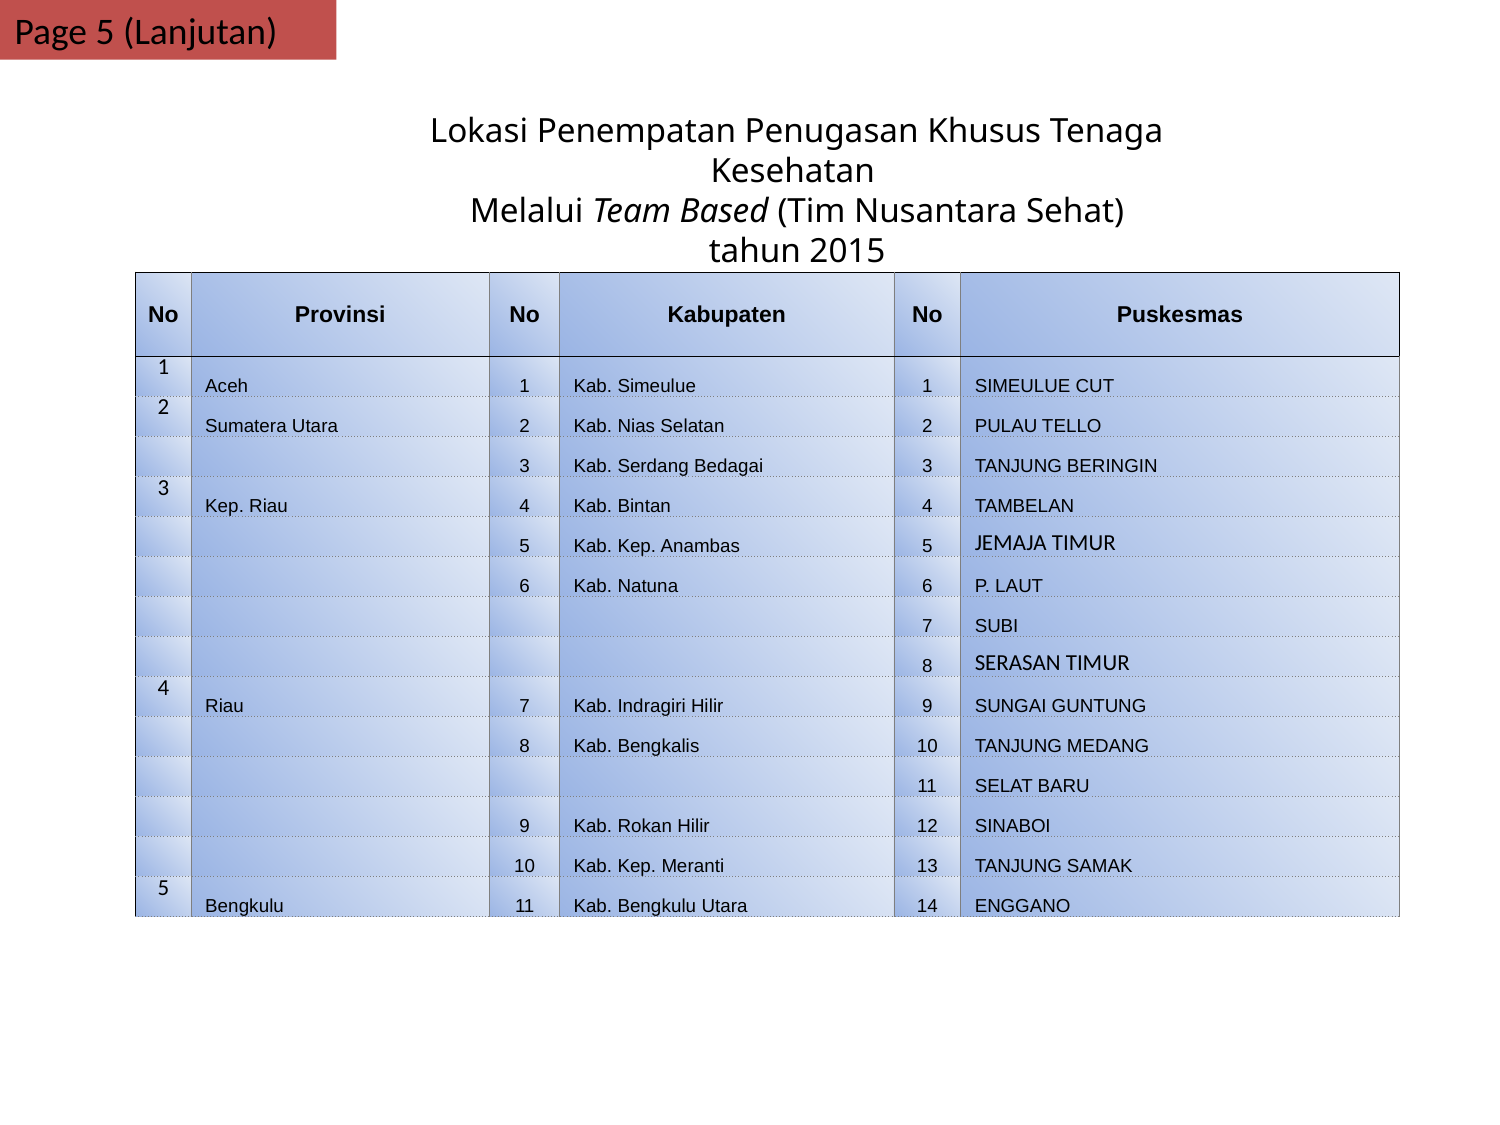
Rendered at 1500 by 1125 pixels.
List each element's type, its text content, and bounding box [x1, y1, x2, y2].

table_cell SUNGAI GUNTUNG [961, 676, 1399, 716]
table_cell 5 [895, 516, 960, 556]
table_cell 6 [490, 556, 559, 596]
table_cell [136, 636, 191, 676]
table_cell 13 [895, 837, 960, 877]
table_cell 9 [490, 797, 559, 837]
table_cell Aceh [192, 357, 489, 396]
table_cell ENGGANO [961, 877, 1399, 917]
table_cell [136, 797, 191, 837]
table_cell 8 [895, 636, 960, 676]
table_cell 4 [490, 476, 559, 516]
table_cell Kep. Riau [192, 476, 489, 516]
table_cell [192, 716, 489, 756]
table_cell Kab. Bengkalis [560, 716, 894, 756]
table_cell [490, 596, 559, 636]
table_cell 5 [136, 877, 191, 917]
table_cell TANJUNG BERINGIN [961, 436, 1399, 476]
table_cell [192, 556, 489, 596]
table_cell Riau [192, 676, 489, 716]
table_cell 1 [490, 357, 559, 396]
table_cell [560, 756, 894, 797]
table_cell [560, 596, 894, 636]
table_cell Kab. Simeulue [560, 357, 894, 396]
table_cell 3 [490, 436, 559, 476]
table_cell 4 [136, 676, 191, 716]
table_cell [490, 636, 559, 676]
table_cell [192, 596, 489, 636]
table_cell [136, 756, 191, 797]
table_cell 4 [895, 476, 960, 516]
table_cell [192, 516, 489, 556]
table_cell [490, 756, 559, 797]
table_cell 11 [490, 877, 559, 917]
table_cell Kab. Kep. Meranti [560, 837, 894, 877]
table_cell [136, 516, 191, 556]
text_box Lokasi Penempatan Penugasan Khusus Tenaga Kesehatan Melalui Team Based (Tim Nusantara Sehat) tahun 2015 [360, 101, 1235, 272]
table_cell Kab. Natuna [560, 556, 894, 596]
table_cell Kab. Bintan [560, 476, 894, 516]
table_cell 10 [490, 837, 559, 877]
table_header No [136, 273, 191, 356]
table_cell [136, 596, 191, 636]
table_cell 1 [136, 357, 191, 396]
table_cell 1 [895, 357, 960, 396]
table_cell 2 [136, 396, 191, 436]
table_cell Kab. Nias Selatan [560, 396, 894, 436]
table_cell SERASAN TIMUR [961, 636, 1399, 676]
table_cell 3 [136, 476, 191, 516]
table_cell 14 [895, 877, 960, 917]
table_cell 10 [895, 716, 960, 756]
table_cell 2 [490, 396, 559, 436]
table_header Kabupaten [560, 273, 894, 356]
table_cell [192, 837, 489, 877]
table_cell [560, 636, 894, 676]
table_cell [136, 436, 191, 476]
table_cell Kab. Bengkulu Utara [560, 877, 894, 917]
table_cell SUBI [961, 596, 1399, 636]
table_cell SELAT BARU [961, 756, 1399, 797]
table_cell [192, 756, 489, 797]
table_cell PULAU TELLO [961, 396, 1399, 436]
table_cell 2 [895, 396, 960, 436]
table_cell 5 [490, 516, 559, 556]
table_cell [192, 636, 489, 676]
table_cell [136, 716, 191, 756]
table_cell Bengkulu [192, 877, 489, 917]
table_header Provinsi [192, 273, 489, 356]
table_cell TAMBELAN [961, 476, 1399, 516]
table_cell 11 [895, 756, 960, 797]
table_cell Kab. Indragiri Hilir [560, 676, 894, 716]
table_cell SIMEULUE CUT [961, 357, 1399, 396]
table_cell 9 [895, 676, 960, 716]
table_cell 3 [895, 436, 960, 476]
table_cell P. LAUT [961, 556, 1399, 596]
table_cell SINABOI [961, 797, 1399, 837]
table_cell 8 [490, 716, 559, 756]
table_cell TANJUNG MEDANG [961, 716, 1399, 756]
table_header No [895, 273, 960, 356]
table_cell Sumatera Utara [192, 396, 489, 436]
table_cell Kab. Kep. Anambas [560, 516, 894, 556]
table_cell TANJUNG SAMAK [961, 837, 1399, 877]
text_box Page 5 (Lanjutan) [0, 0, 337, 60]
table_cell [136, 837, 191, 877]
table_cell Kab. Serdang Bedagai [560, 436, 894, 476]
table_header No [490, 273, 559, 356]
table_cell Kab. Rokan Hilir [560, 797, 894, 837]
table_cell [192, 436, 489, 476]
table_cell 6 [895, 556, 960, 596]
table_header Puskesmas [961, 273, 1399, 356]
table_cell [136, 556, 191, 596]
table_cell 12 [895, 797, 960, 837]
table_cell 7 [895, 596, 960, 636]
table_cell JEMAJA TIMUR [961, 516, 1399, 556]
table_cell 7 [490, 676, 559, 716]
table_cell [192, 797, 489, 837]
